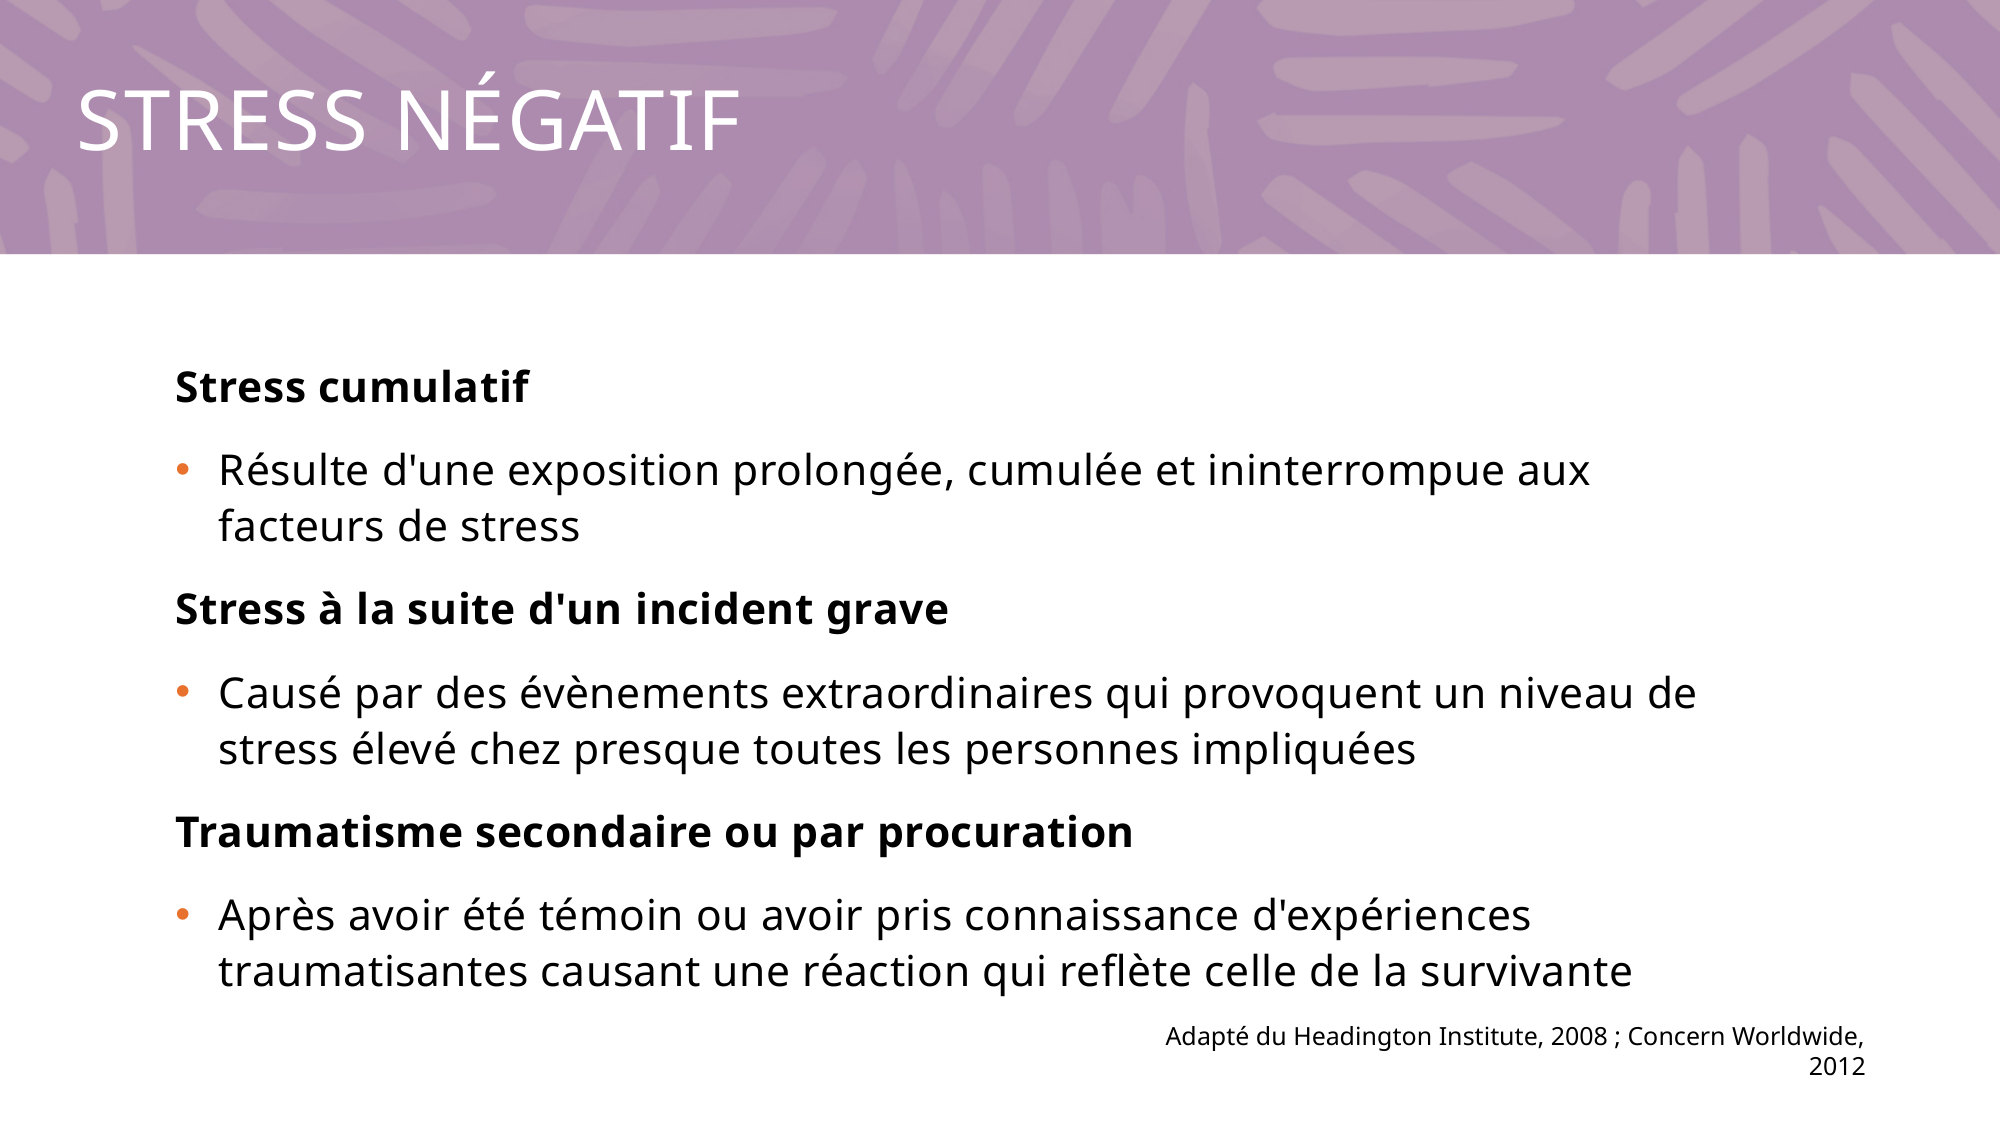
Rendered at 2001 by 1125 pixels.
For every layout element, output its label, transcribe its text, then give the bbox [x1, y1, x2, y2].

text_box Adapté du Headington Institute, 2008 ; Concern Worldwide, 2012 [1122, 1013, 1881, 1088]
list Stress cumulatif Résulte d'une exposition prolongée, cumulée et ininterrompue aux facteurs de stress Stress à la suite d'un incident grave Causé par des évènements extraordinaires qui provoquent un niveau de stress élevé chez presque toutes les personnes impliquées Traumatisme secondaire ou par procuration Après avoir été témoin ou avoir pris connaissance d'expériences traumatisantes causant une réaction qui reflète celle de la survivante [167, 347, 1763, 1008]
picture [0, 0, 2000, 1125]
title Stress négatif [61, 33, 1938, 220]
